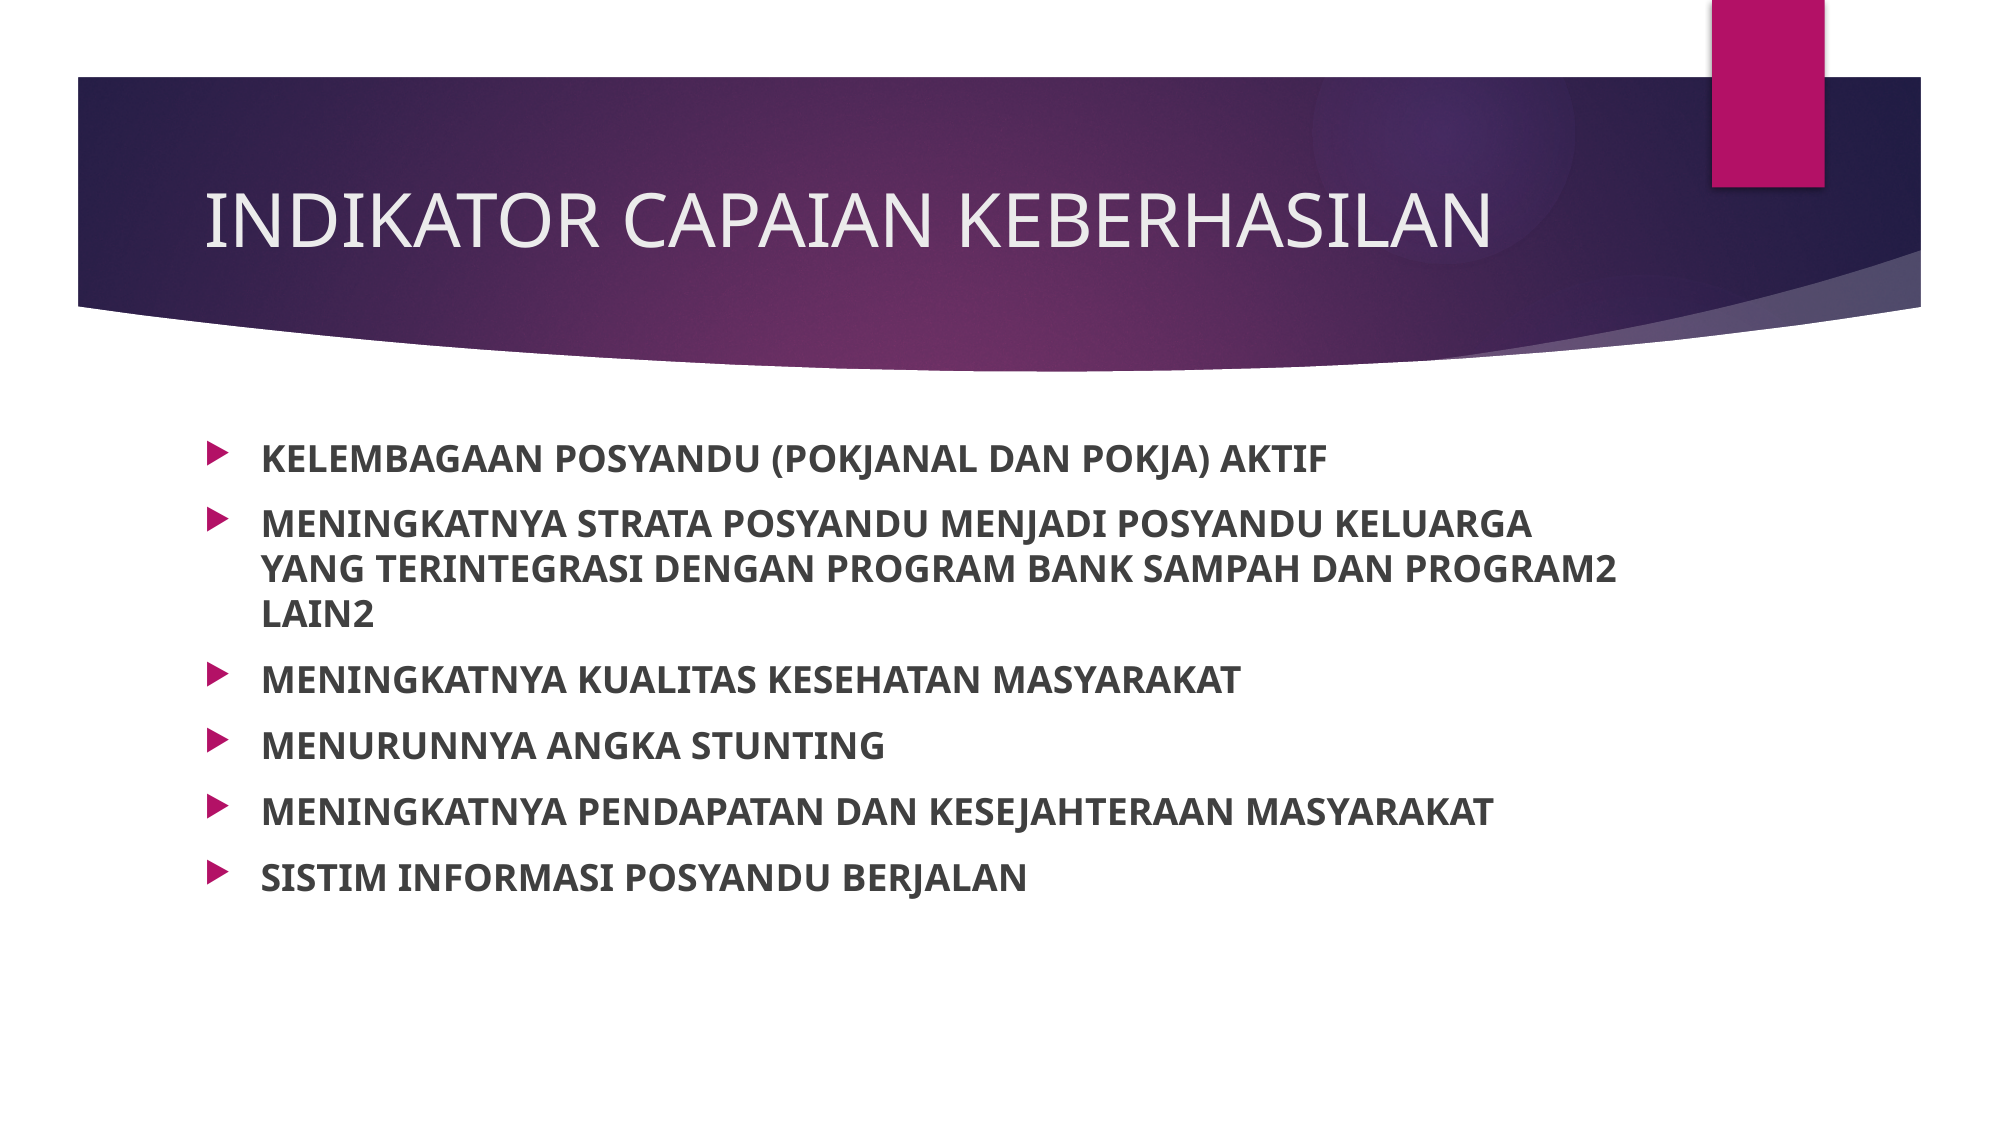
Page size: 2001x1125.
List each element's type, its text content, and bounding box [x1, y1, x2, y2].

list KELEMBAGAAN POSYANDU (POKJANAL DAN POKJA) AKTIF MENINGKATNYA STRATA POSYANDU MENJADI POSYANDU KELUARGA YANG TERINTEGRASI DENGAN PROGRAM BANK SAMPAH DAN PROGRAM2 LAIN2 MENINGKATNYA KUALITAS KESEHATAN MASYARAKAT MENURUNNYA ANGKA STUNTING MENINGKATNYA PENDAPATAN DAN KESEJAHTERAAN MASYARAKAT SISTIM INFORMASI POSYANDU BERJALAN [189, 427, 1638, 988]
title INDIKATOR CAPAIAN KEBERHASILAN [189, 159, 1627, 276]
